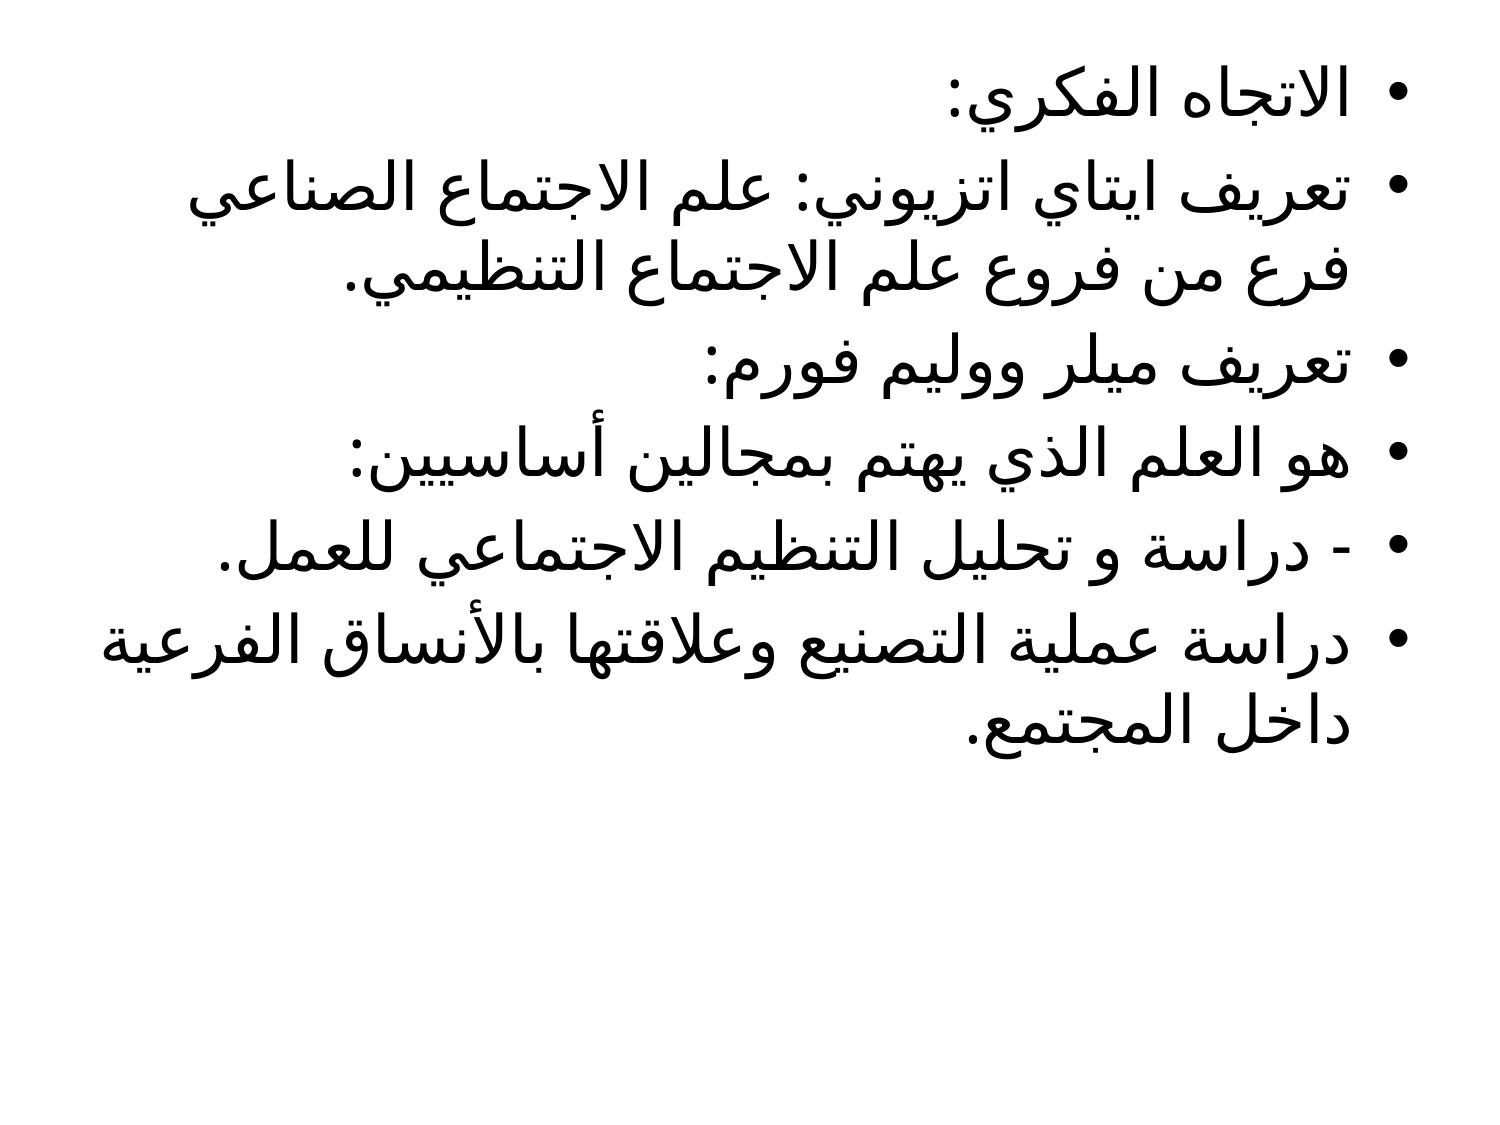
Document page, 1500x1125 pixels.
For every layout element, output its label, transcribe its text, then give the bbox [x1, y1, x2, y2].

list الاتجاه الفكري: تعريف ايتاي اتزيوني: علم الاجتماع الصناعي فرع من فروع علم الاجتماع التنظيمي. تعريف ميلر ووليم فورم: هو العلم الذي يهتم بمجالين أساسيين: - دراسة و تحليل التنظيم الاجتماعي للعمل. دراسة عملية التصنيع وعلاقتها بالأنساق الفرعية داخل المجتمع. [75, 42, 1425, 1005]
